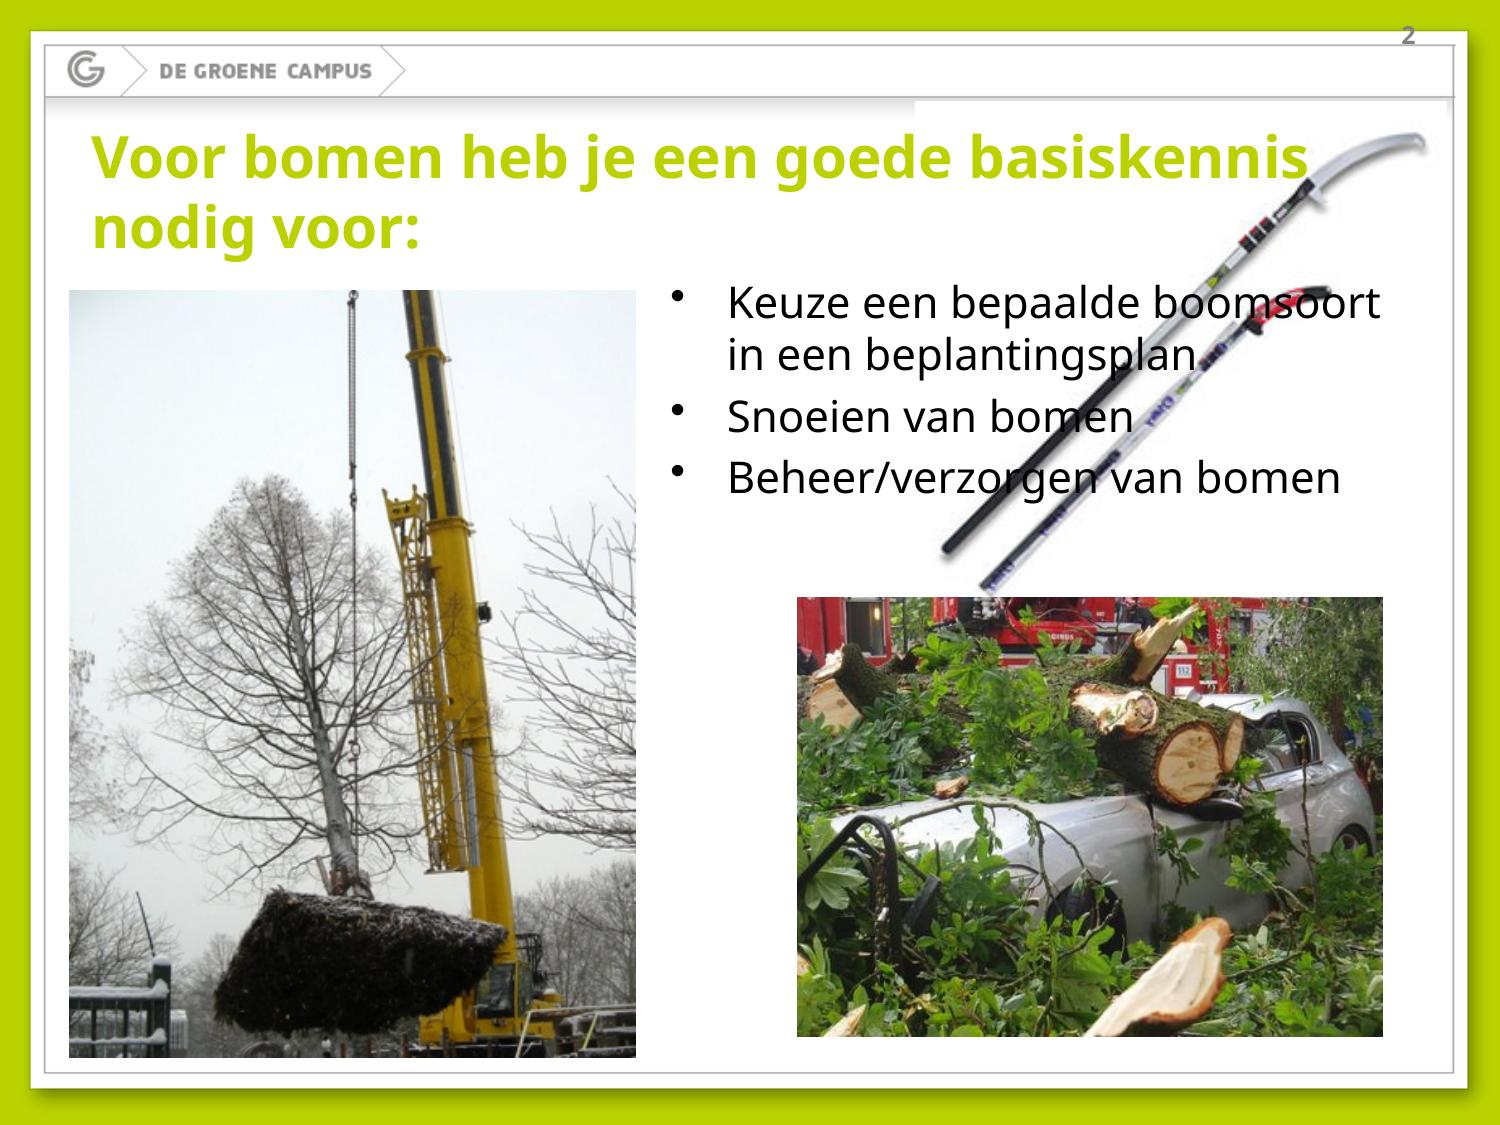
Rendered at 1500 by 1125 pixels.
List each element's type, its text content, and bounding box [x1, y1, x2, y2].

text_box [25, 0, 195, 118]
picture [0, 0, 1500, 1125]
slide_number 2 [1080, 11, 1431, 91]
list Keuze een bepaalde boomsoort in een beplantingsplan Snoeien van bomen Beheer/verzorgen van bomen [655, 266, 910, 587]
title Voor bomen heb je een goede basiskennis nodig voor: [76, 101, 914, 280]
